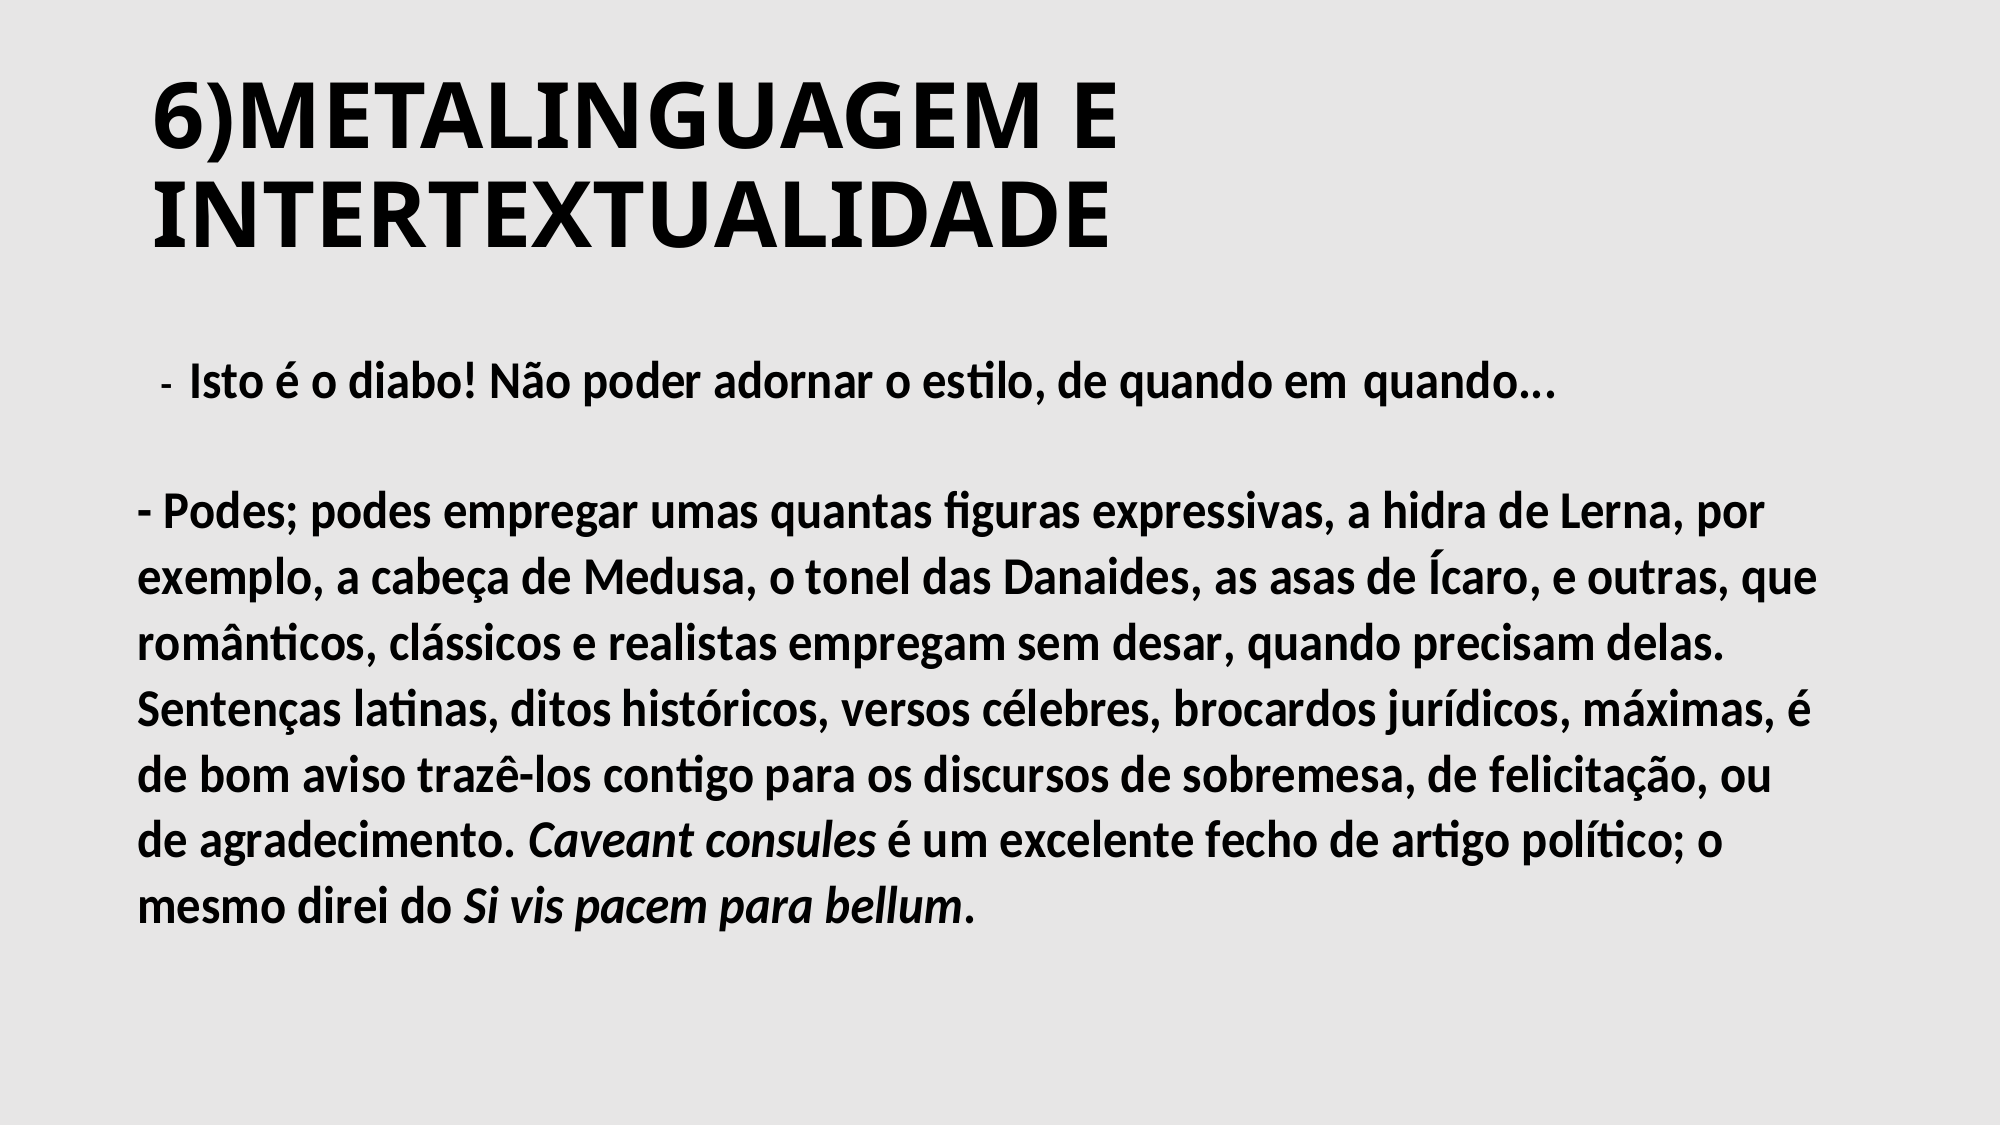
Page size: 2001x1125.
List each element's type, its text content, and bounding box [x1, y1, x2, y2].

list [137, 347, 1863, 975]
title 6)METALINGUAGEM E INTERTEXTUALIDADE [137, 59, 1863, 278]
